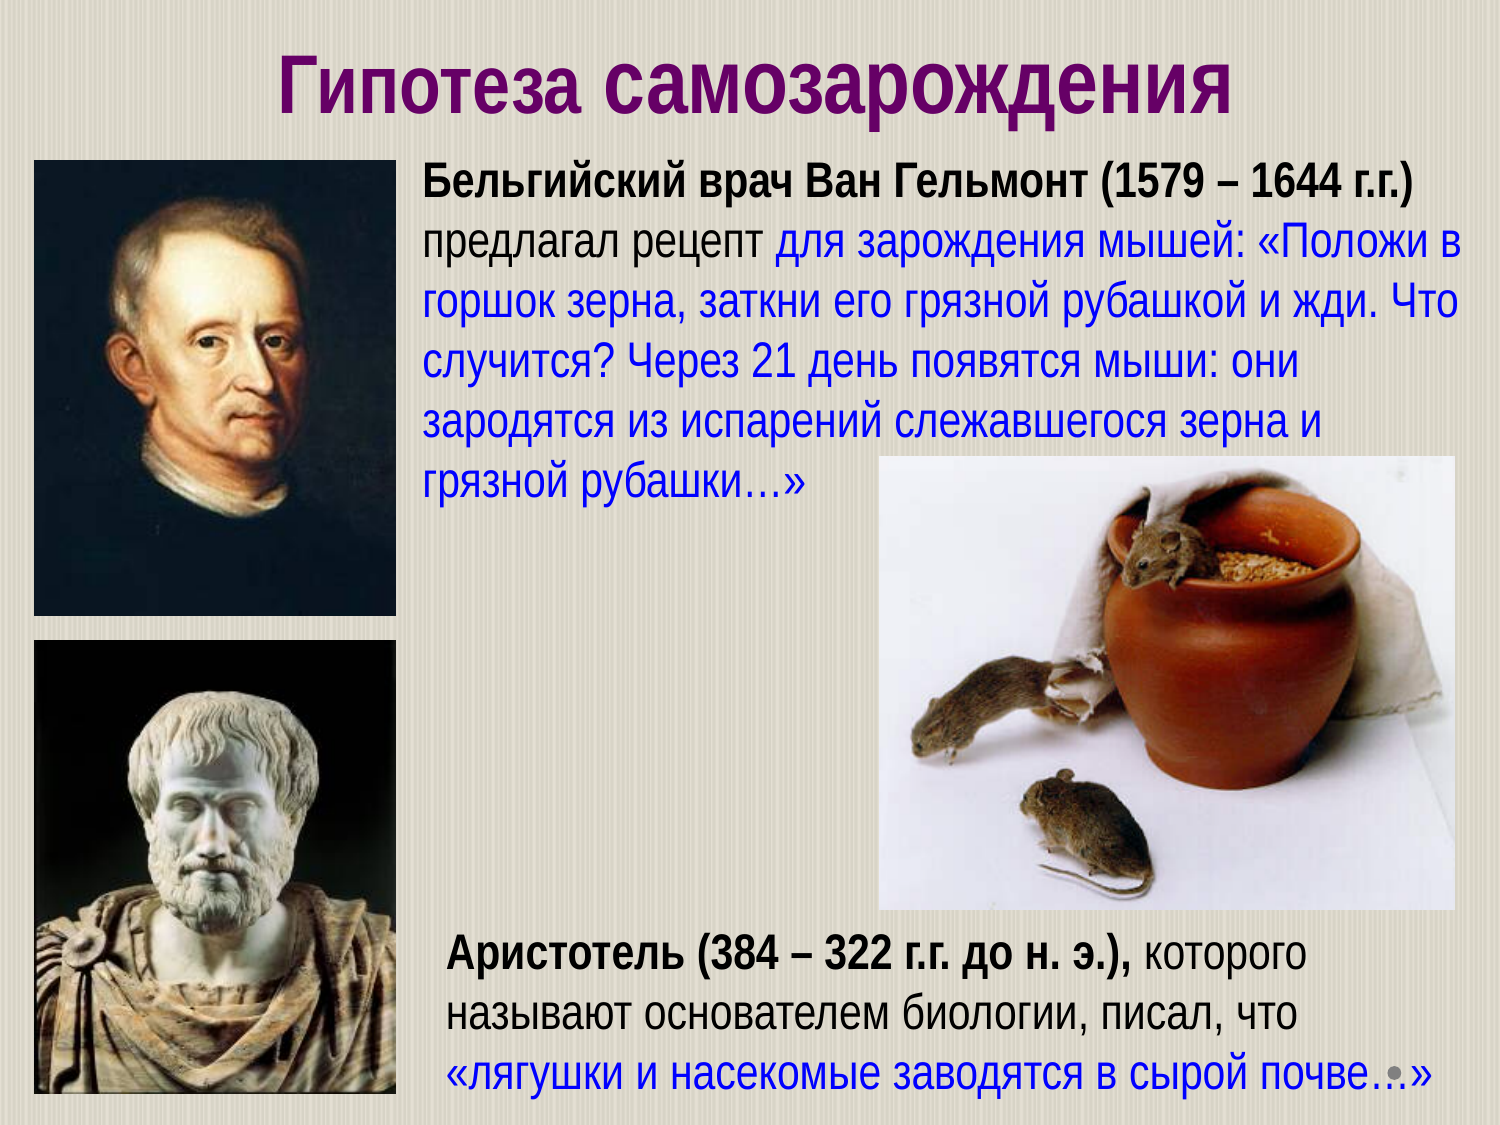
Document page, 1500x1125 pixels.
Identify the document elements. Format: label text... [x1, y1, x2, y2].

picture [33, 160, 396, 616]
picture [879, 455, 1455, 910]
picture [33, 640, 396, 1095]
text_box Аристотель (384 – 322 г.г. до н. э.), которого называют основателем биологии, писал, что «лягушки и насекомые заводятся в сырой почве…» [430, 911, 1455, 1107]
text_box Бельгийский врач Ван Гельмонт (1579 – 1644 г.г.) предлагал рецепт для зарождения мышей: «Положи в горшок зерна, заткни его грязной рубашкой и жди. Что случится? Через 21 день появятся мыши: они зародятся из испарений слежавшегося зерна и грязной рубашки…» [407, 140, 1483, 515]
text_box Гипотеза самозарождения [112, 14, 1400, 140]
